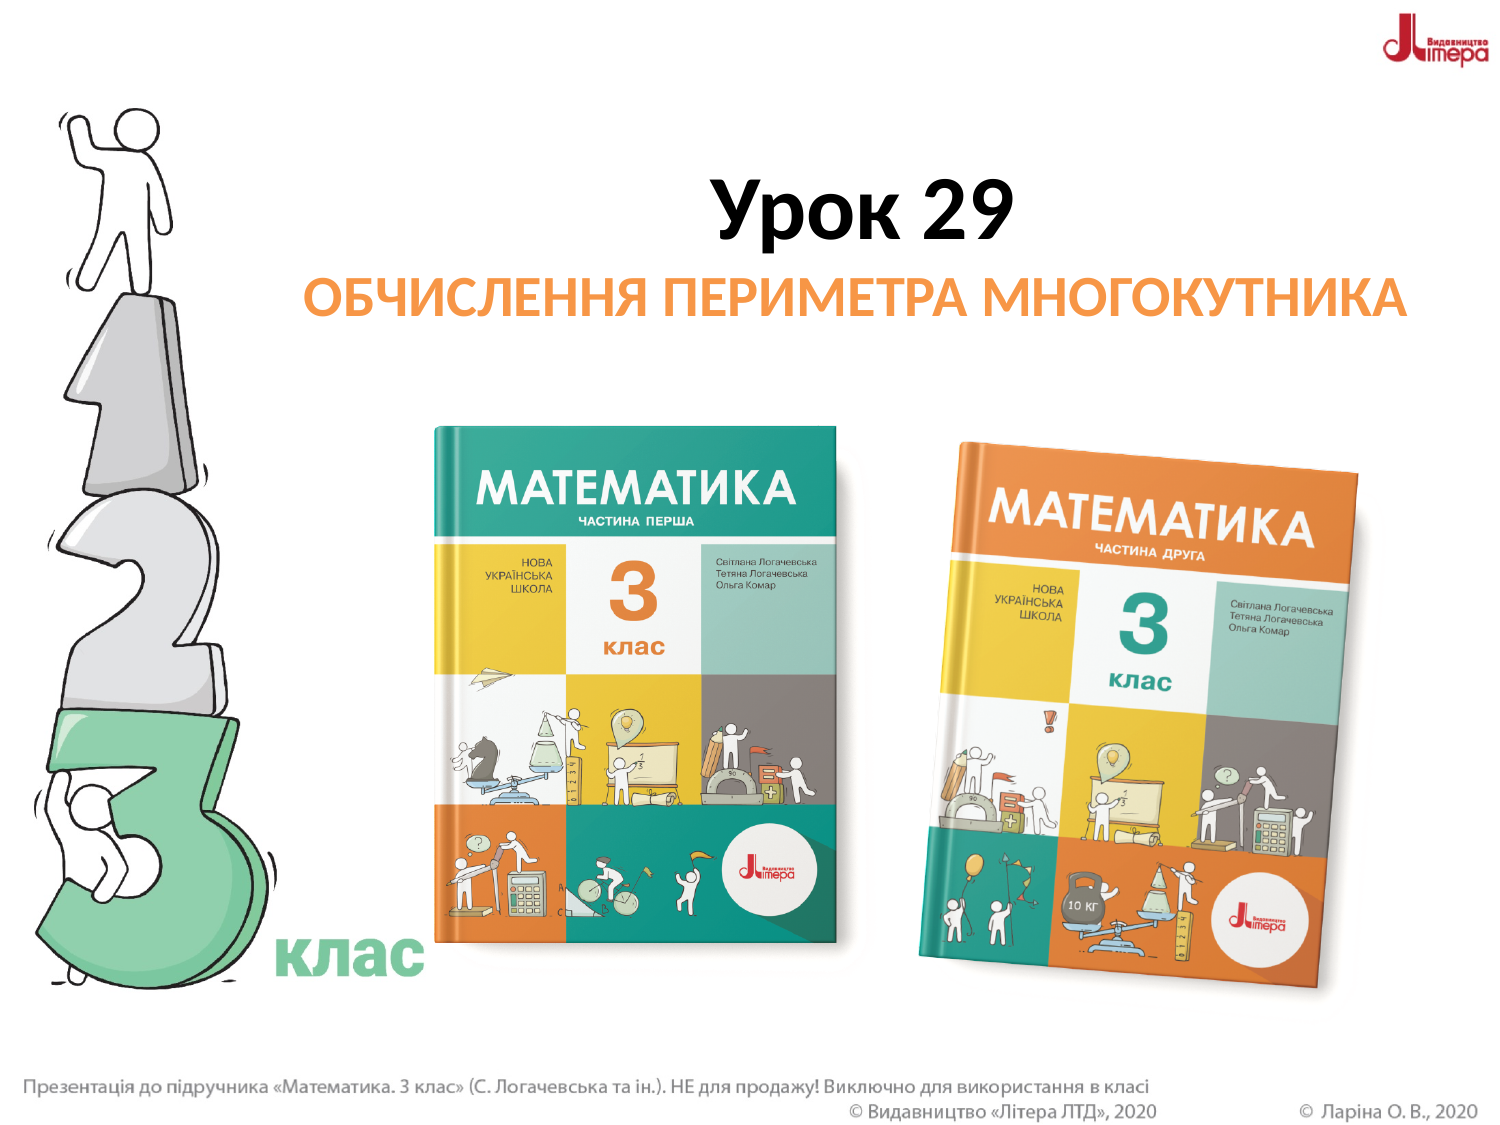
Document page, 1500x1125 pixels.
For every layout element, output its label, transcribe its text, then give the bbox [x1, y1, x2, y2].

picture [0, 0, 1500, 1125]
title Урок 29 ОБЧИСЛЕННЯ ПЕРИМЕТРА МНОГОКУТНИКА [225, 66, 1500, 409]
